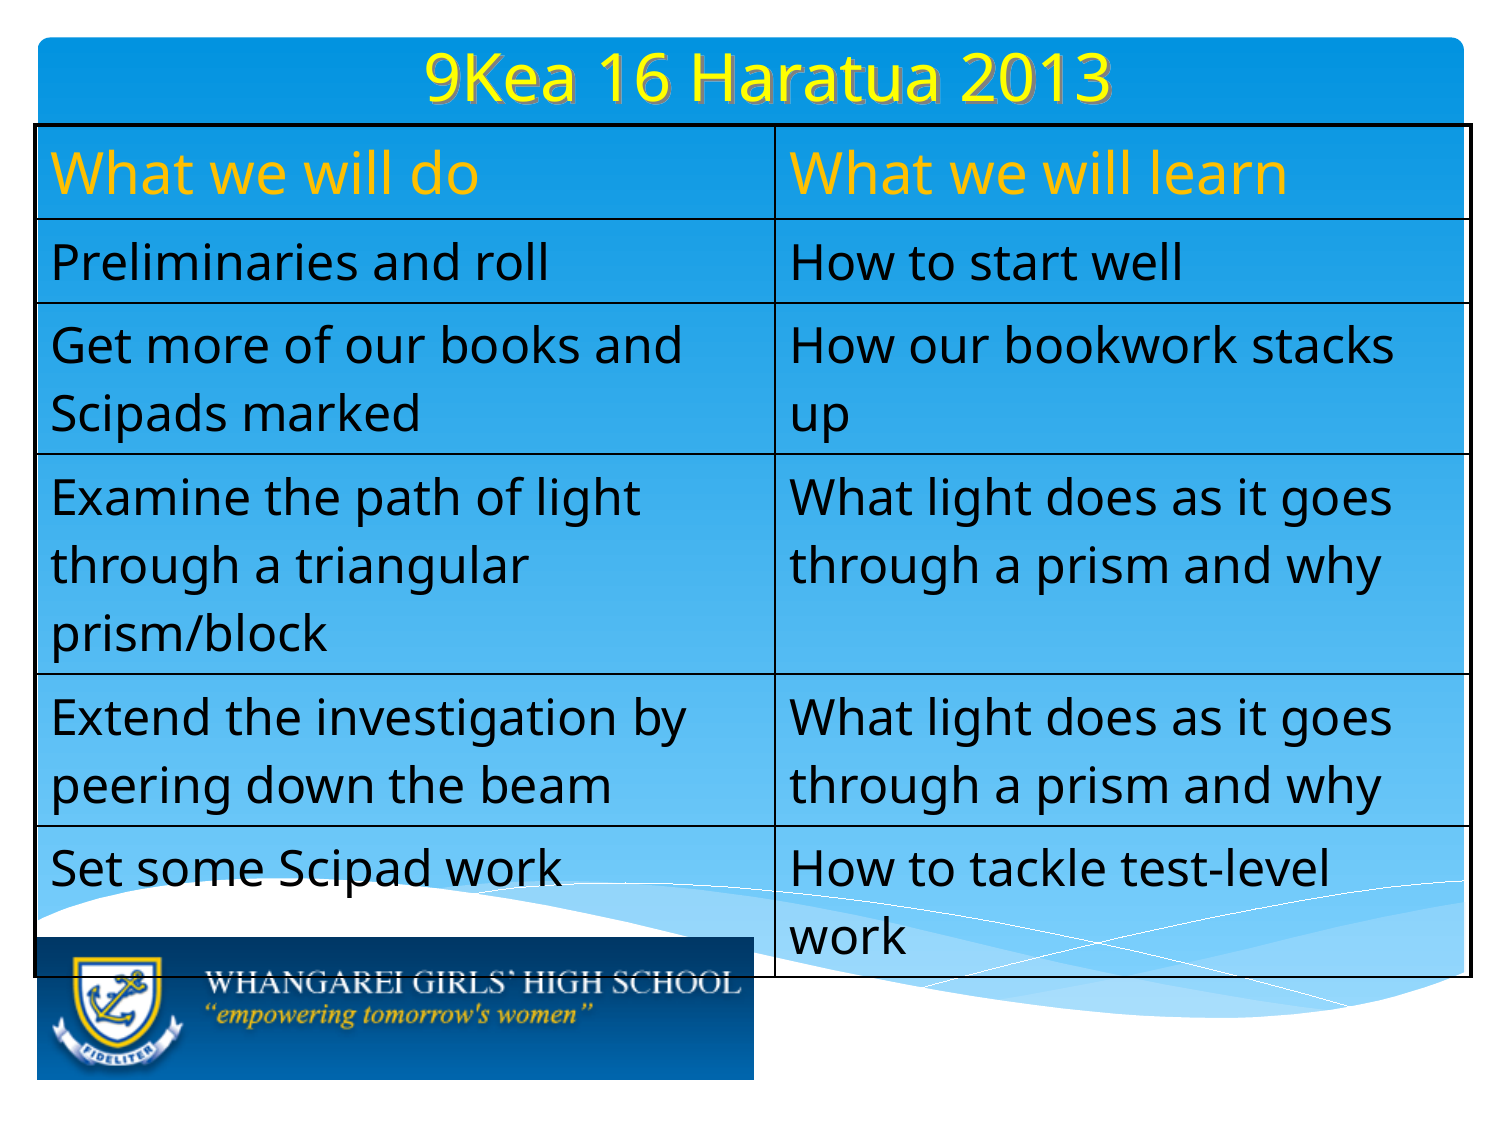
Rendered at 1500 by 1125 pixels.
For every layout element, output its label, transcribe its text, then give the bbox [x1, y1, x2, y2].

table_cell How to tackle test-level work [776, 827, 1469, 976]
table_cell What light does as it goes through a prism and why [776, 675, 1469, 825]
table_cell How to start well [776, 220, 1469, 302]
table_cell Extend the investigation by peering down the beam [37, 675, 774, 825]
table_header What we will do [37, 127, 774, 218]
table_cell Preliminaries and roll [37, 220, 774, 302]
text_box 9Kea 16 Haratua 2013 [162, 24, 1375, 123]
table_cell What light does as it goes through a prism and why [776, 455, 1469, 673]
table_cell Examine the path of light through a triangular prism/block [37, 455, 774, 673]
table_header What we will learn [776, 127, 1469, 218]
picture [37, 937, 754, 1080]
table_cell Set some Scipad work [37, 827, 774, 976]
table_cell How our bookwork stacks up [776, 304, 1469, 453]
table_cell Get more of our books and Scipads marked [37, 304, 774, 453]
